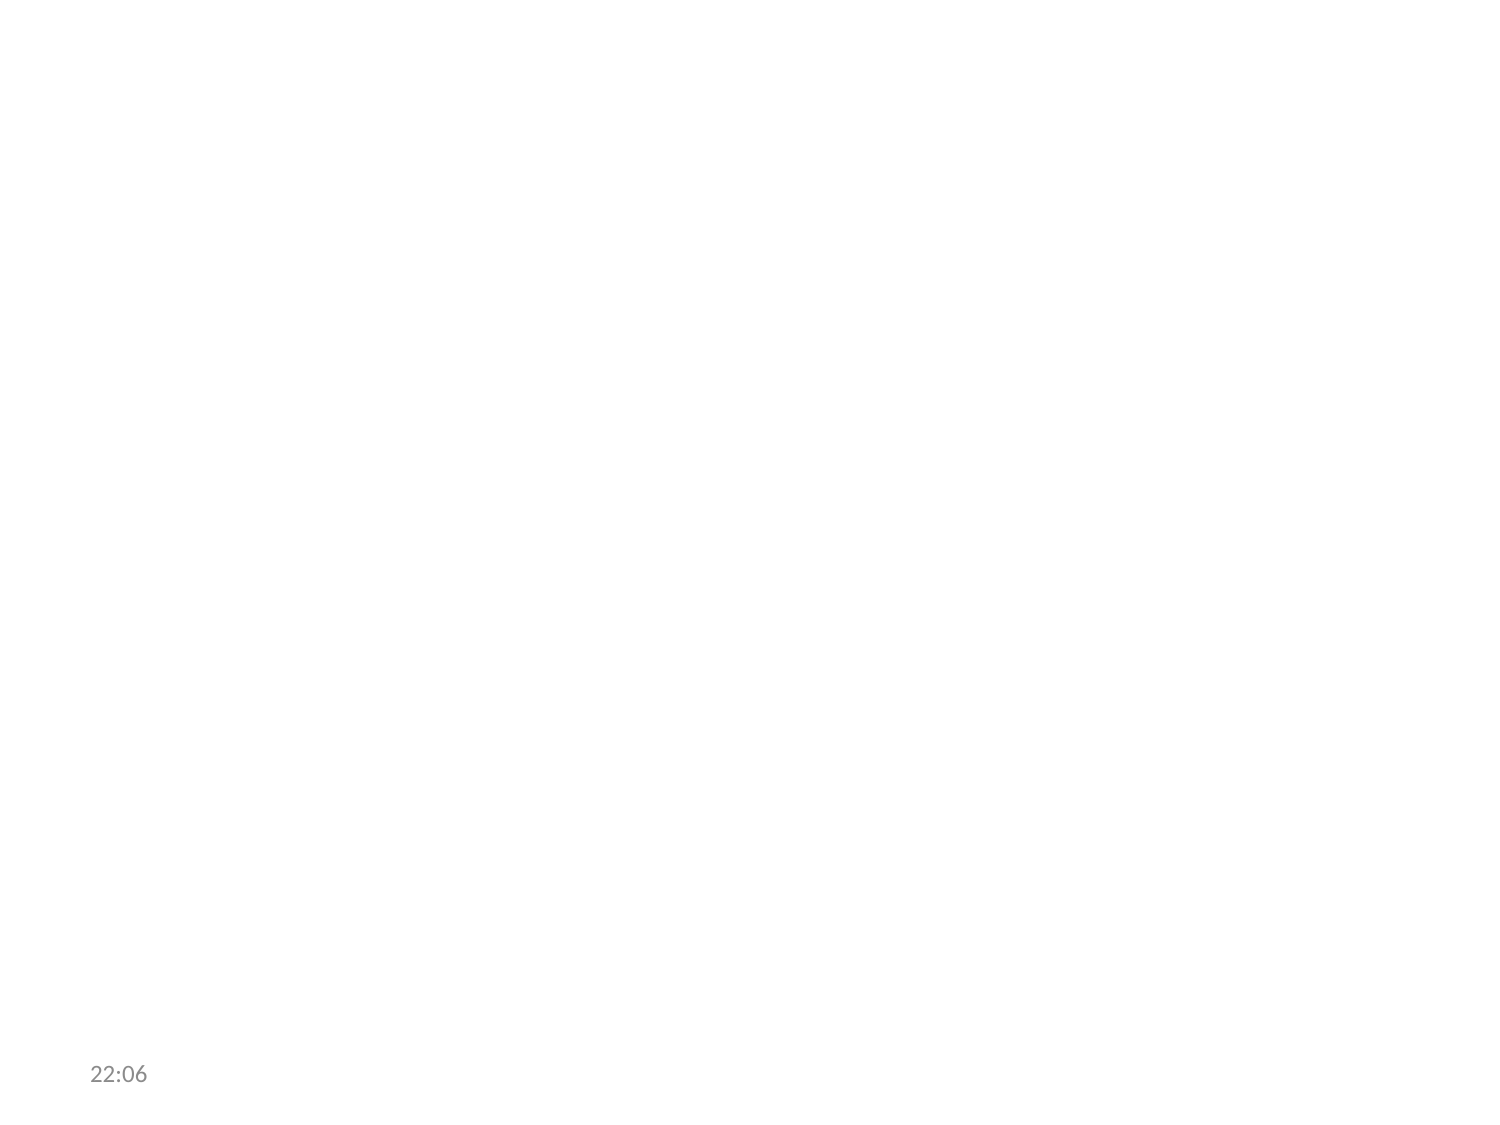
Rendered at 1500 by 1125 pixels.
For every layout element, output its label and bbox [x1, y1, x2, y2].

slide_number [75, 1042, 425, 1103]
